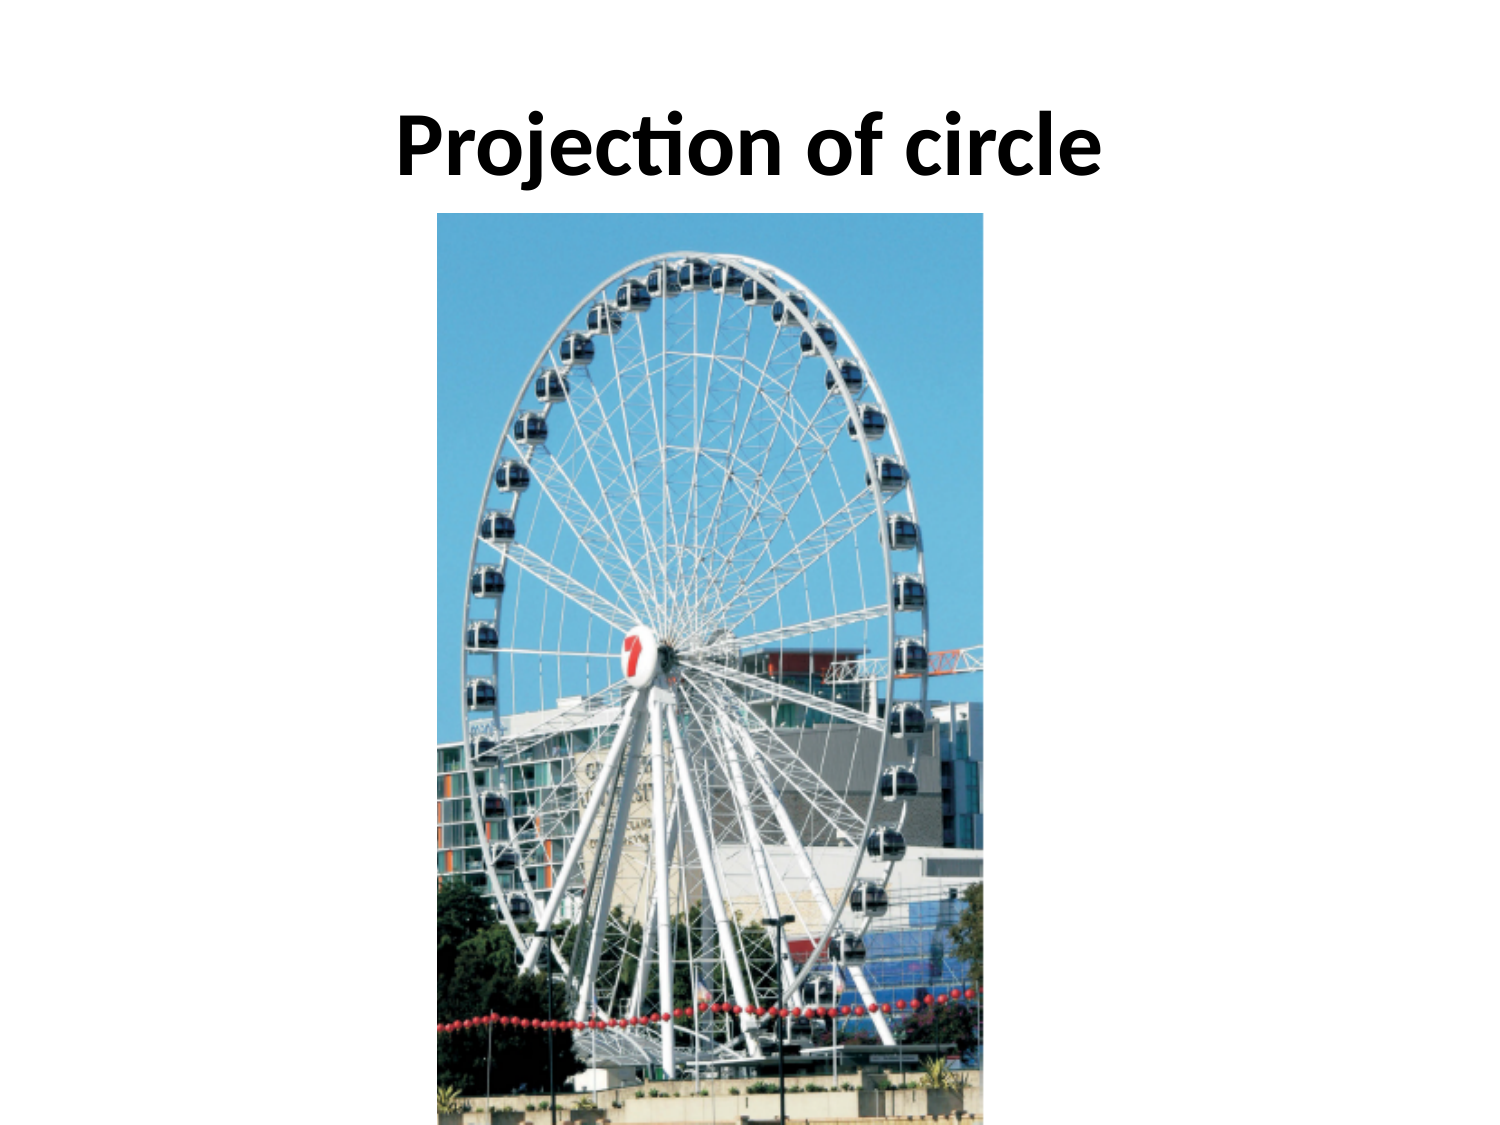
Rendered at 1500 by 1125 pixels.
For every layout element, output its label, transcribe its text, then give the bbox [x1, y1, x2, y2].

title Projection of circle [75, 45, 1425, 233]
picture [437, 212, 989, 1125]
